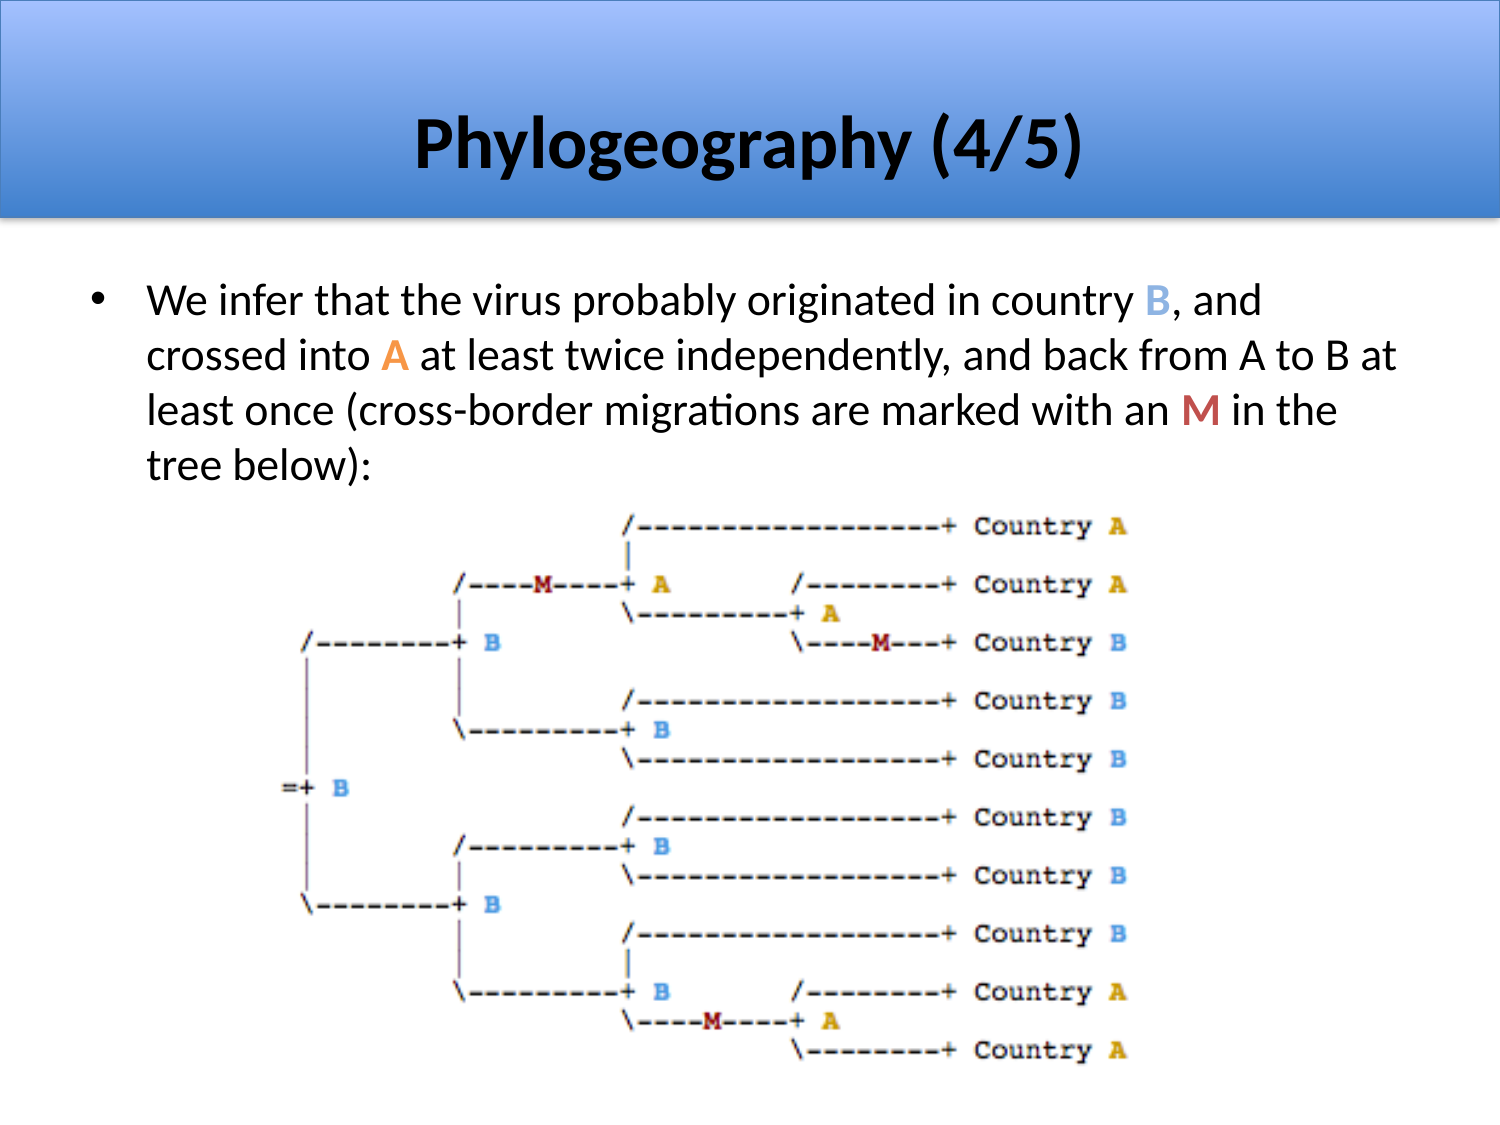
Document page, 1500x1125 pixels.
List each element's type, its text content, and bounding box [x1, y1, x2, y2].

list We infer that the virus probably originated in country B, and crossed into A at least twice independently, and back from A to B at least once (cross-border migrations are marked with an M in the tree below): [75, 262, 1425, 546]
picture [252, 477, 1159, 1081]
title Phylogeography (4/5) [75, 45, 1425, 233]
